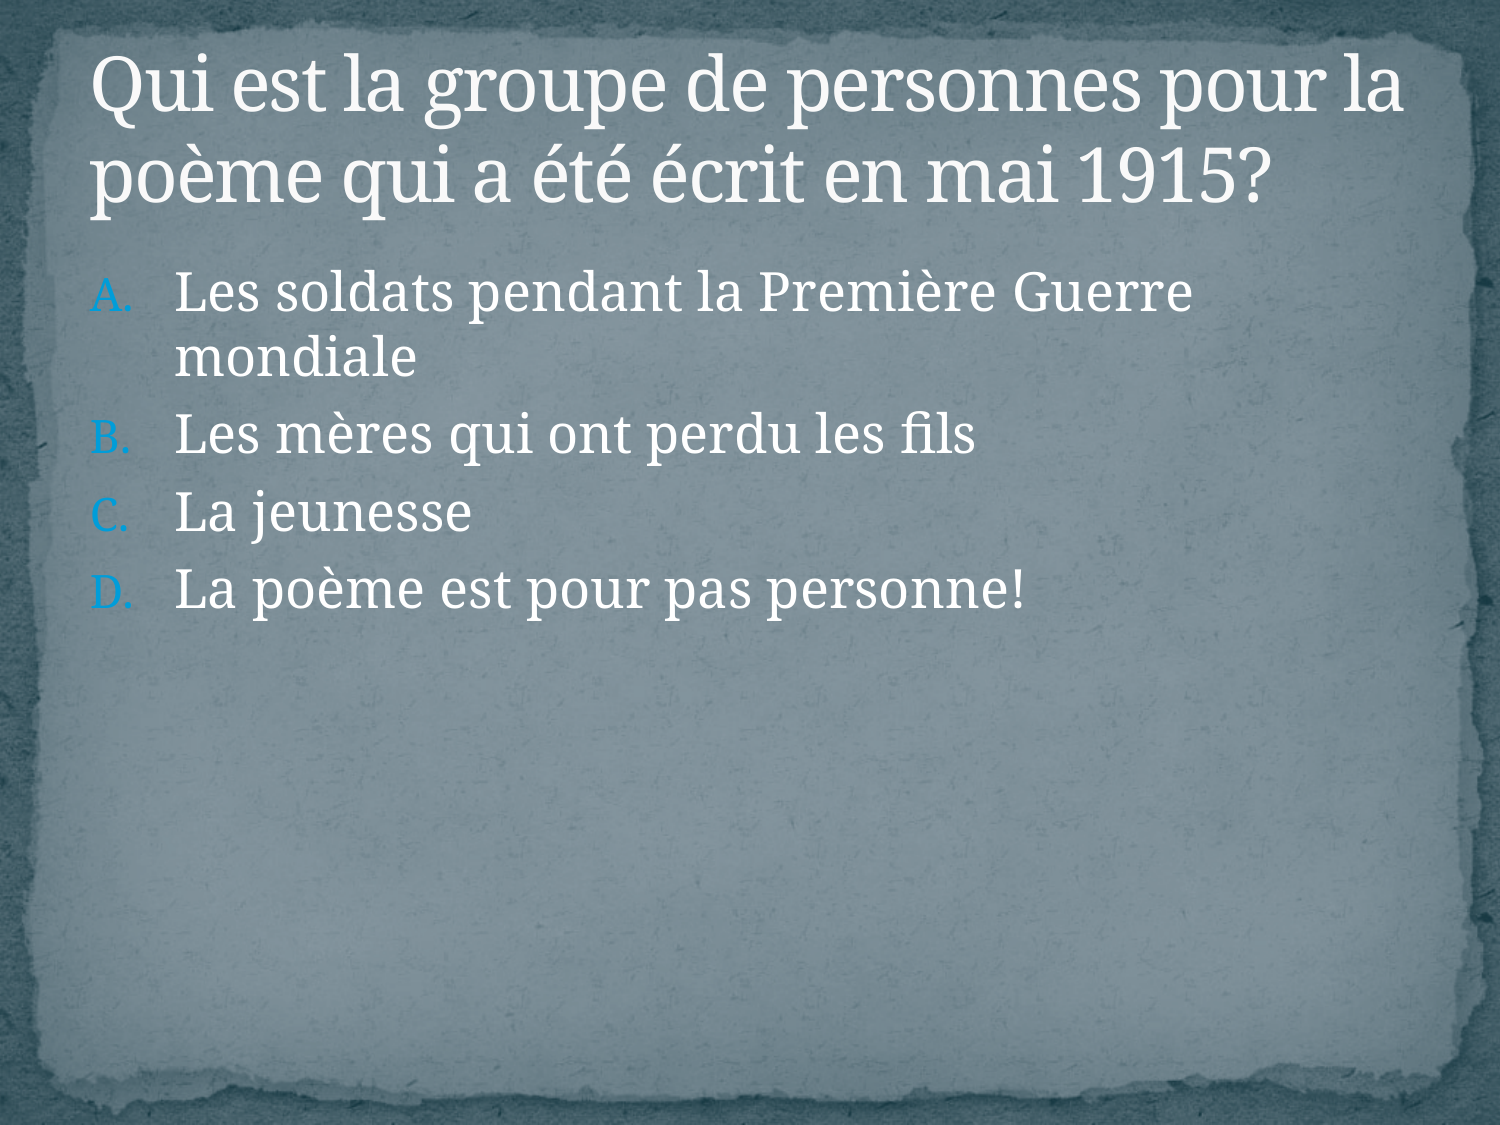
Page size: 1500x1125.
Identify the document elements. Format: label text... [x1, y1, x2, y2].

list Les soldats pendant la Première Guerre mondiale Les mères qui ont perdu les fils La jeunesse La poème est pour pas personne! [75, 249, 1425, 1000]
title Qui est la groupe de personnes pour la poème qui a été écrit en mai 1915? [74, 24, 1425, 225]
